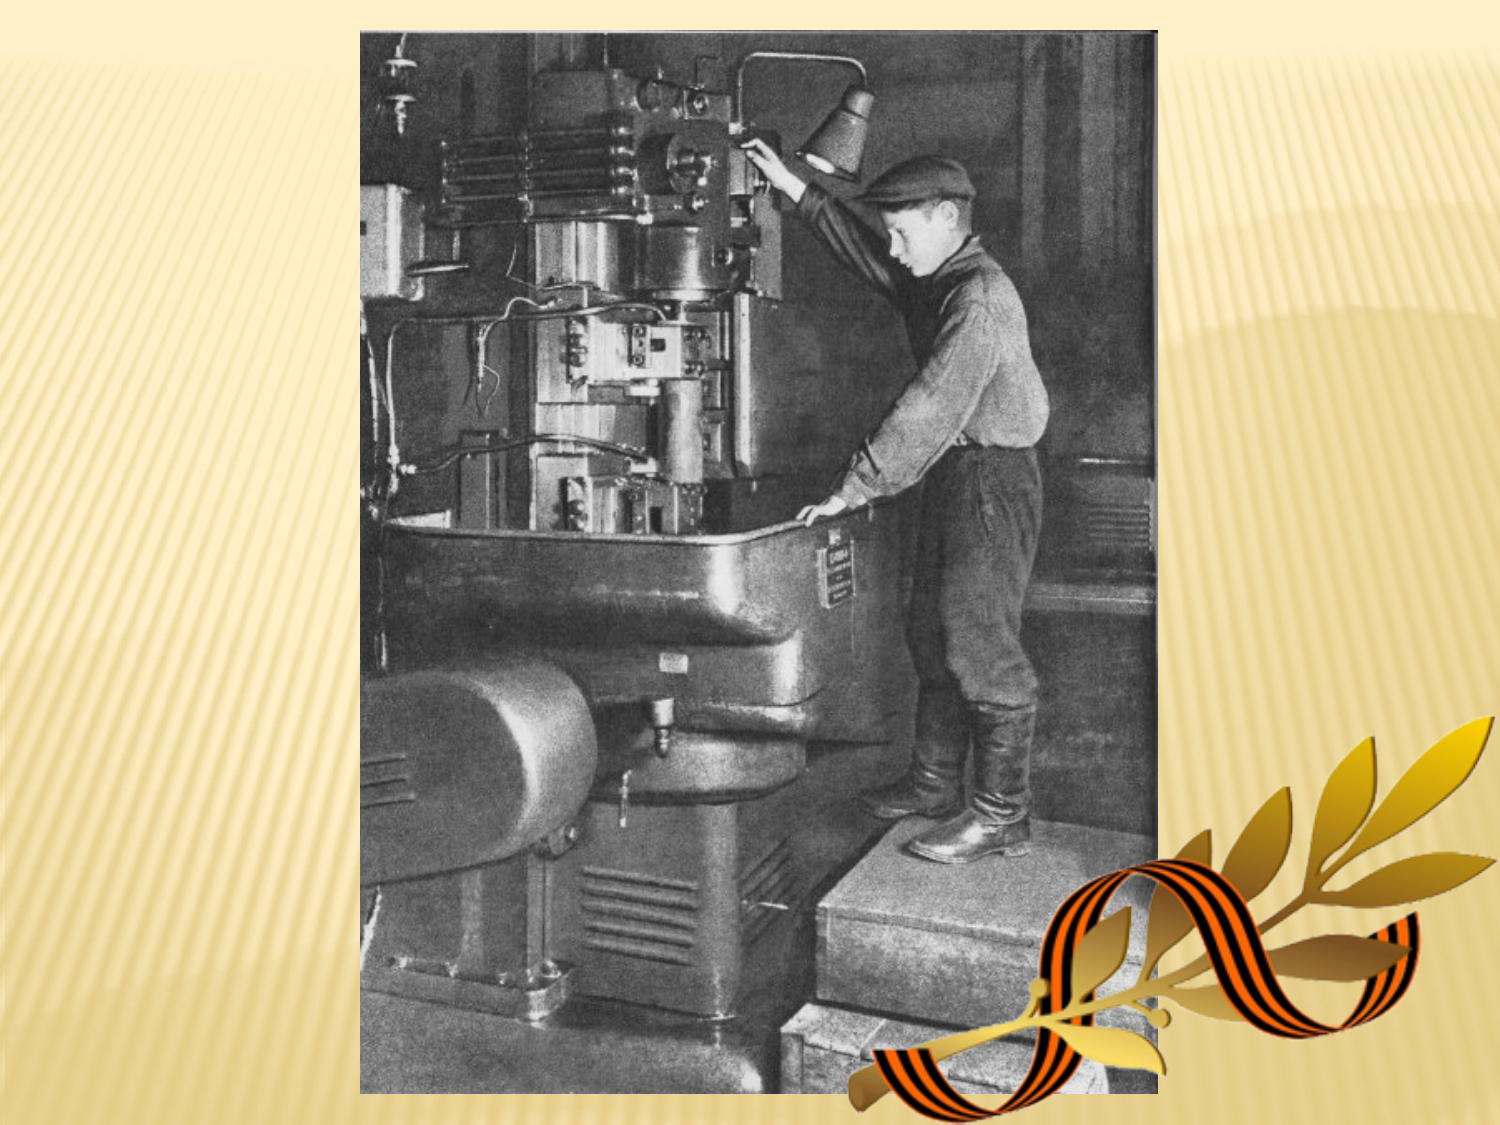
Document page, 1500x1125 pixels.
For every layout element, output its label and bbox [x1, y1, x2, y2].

picture [359, 30, 1500, 1125]
